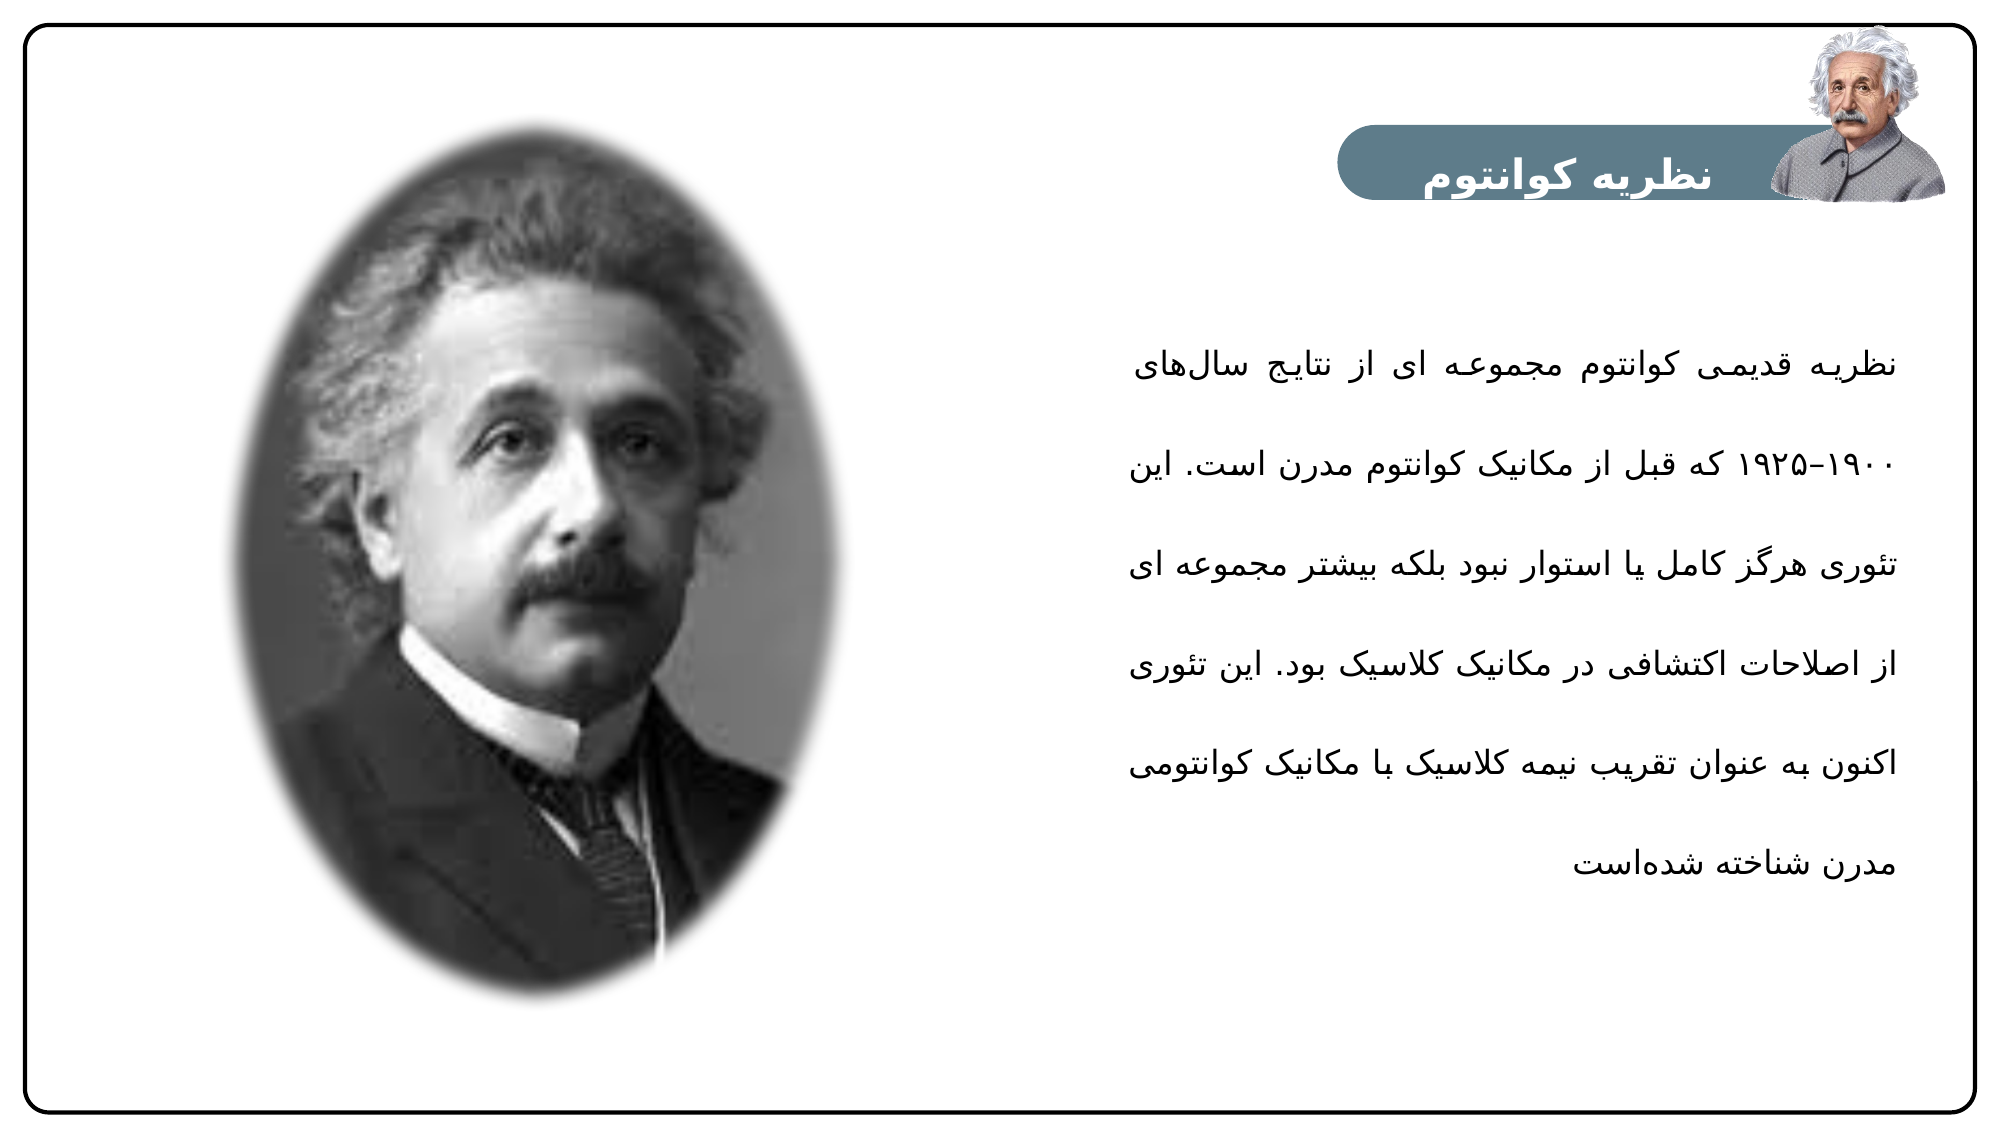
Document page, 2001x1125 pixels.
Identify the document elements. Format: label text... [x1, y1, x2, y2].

picture [1761, 14, 1954, 213]
text_box نظریه قدیمی کوانتوم مجموعه ای از نتایج سال‌های ۱۹۰۰–۱۹۲۵ که قبل از مکانیک کوانتوم مدرن است. این تئوری هرگز کامل یا استوار نبود بلکه بیشتر مجموعه ای از اصلاحات اکتشافی در مکانیک کلاسیک بود. این تئوری اکنون به عنوان تقریب نیمه کلاسیک با مکانیک کوانتومی مدرن شناخته شده‌است [1112, 274, 1913, 563]
text_box نظریه کوانتوم قدیمی [1349, 115, 1788, 281]
picture [216, 111, 856, 1014]
